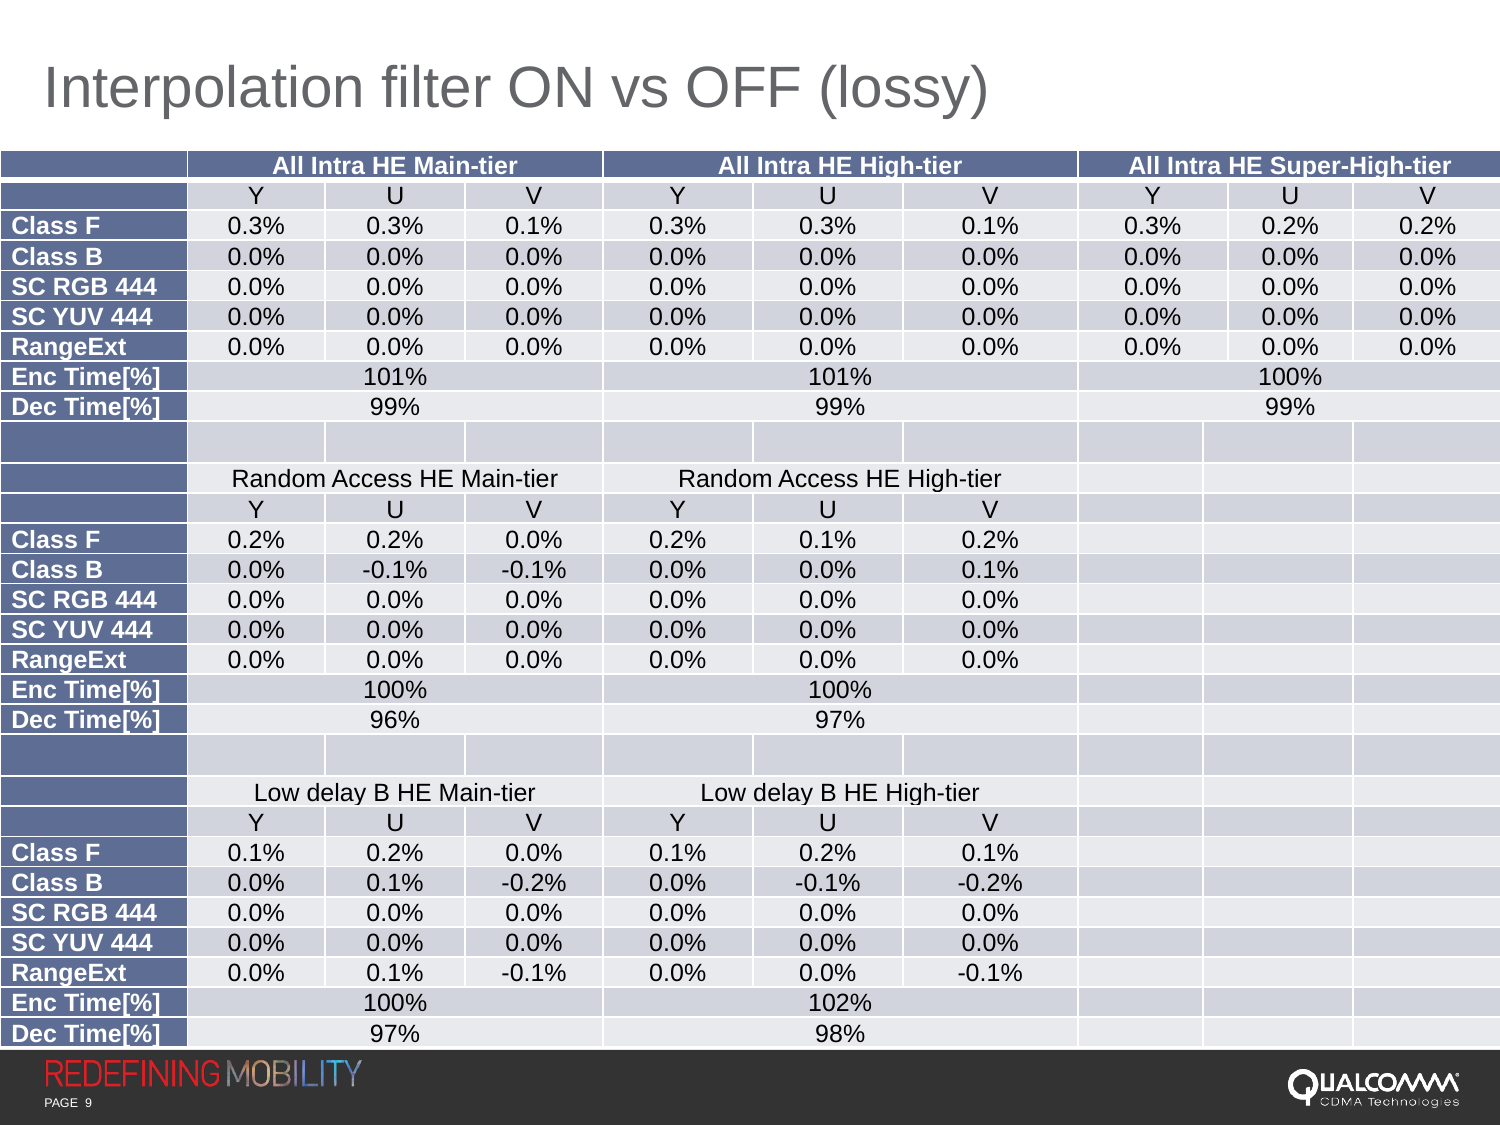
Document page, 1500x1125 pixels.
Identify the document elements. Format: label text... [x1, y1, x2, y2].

table_cell 0.0% [188, 241, 324, 270]
table_cell [1204, 807, 1352, 836]
table_cell 0.0% [604, 301, 752, 330]
table_cell 0.0% [604, 615, 752, 643]
table_cell 0.0% [326, 928, 464, 956]
table_cell 0.0% [188, 645, 324, 673]
table_cell [466, 735, 602, 775]
table_cell 0.0% [604, 584, 752, 613]
table_cell 0.0% [754, 271, 902, 300]
table_cell 0.0% [604, 332, 752, 360]
table_cell 0.0% [188, 958, 324, 986]
table_cell 0.0% [1354, 301, 1500, 330]
table_cell 0.0% [466, 332, 602, 360]
table_cell Y [604, 183, 752, 209]
table_cell U [754, 183, 902, 209]
table_cell [604, 735, 752, 775]
table_cell [1, 183, 187, 209]
table_cell [1204, 777, 1352, 805]
table_cell [1354, 675, 1500, 703]
table_cell 0.0% [604, 958, 752, 986]
table_cell [1, 494, 187, 522]
table_cell 0.0% [1079, 271, 1227, 300]
table_cell -0.2% [466, 867, 602, 896]
table_cell SC YUV 444 [1, 301, 187, 330]
table_cell SC YUV 444 [1, 928, 187, 956]
table_cell 0.3% [326, 211, 464, 239]
table_cell [1354, 494, 1500, 522]
table_cell 0.1% [326, 867, 464, 896]
table_cell 0.2% [604, 524, 752, 553]
table_cell Dec Time[%] [1, 705, 187, 733]
table_cell U [326, 807, 464, 836]
table_cell SC RGB 444 [1, 271, 187, 300]
table_cell Dec Time[%] [1, 392, 187, 420]
table_cell 0.0% [604, 241, 752, 270]
table_cell 0.0% [754, 241, 902, 270]
table_cell 0.1% [904, 554, 1077, 583]
table_cell [1354, 807, 1500, 836]
table_cell 0.1% [188, 837, 324, 866]
picture [1278, 1058, 1478, 1114]
table_cell [1354, 735, 1500, 775]
table_cell 0.0% [188, 271, 324, 300]
table_cell [1079, 928, 1202, 956]
table_cell [1204, 988, 1352, 1016]
table_cell [1354, 777, 1500, 805]
table_cell 99% [604, 392, 1077, 420]
table_cell 0.0% [754, 332, 902, 360]
table_cell 0.0% [754, 615, 902, 643]
table_cell 0.1% [904, 837, 1077, 866]
table_cell 0.0% [904, 301, 1077, 330]
table_cell [1079, 988, 1202, 1016]
table_cell 0.0% [904, 241, 1077, 270]
table_cell 0.0% [754, 958, 902, 986]
table_cell 0.1% [604, 837, 752, 866]
table_cell 0.0% [466, 271, 602, 300]
table_cell [1204, 494, 1352, 522]
table_cell 0.1% [904, 211, 1077, 239]
table_cell [604, 422, 752, 462]
table_cell [1204, 898, 1352, 926]
table_cell 0.0% [188, 928, 324, 956]
table_cell V [466, 807, 602, 836]
table_cell [1079, 524, 1202, 553]
table_cell 0.3% [604, 211, 752, 239]
table_cell 0.0% [326, 332, 464, 360]
table_cell [1354, 705, 1500, 733]
table_cell Low delay B HE High-tier [604, 777, 1077, 805]
table_cell [1354, 464, 1500, 492]
table_cell V [1354, 183, 1500, 209]
table_cell 0.0% [754, 301, 902, 330]
table_cell 0.0% [754, 898, 902, 926]
table_cell [1, 464, 187, 492]
table_cell [1204, 958, 1352, 986]
table_cell 99% [188, 392, 602, 420]
table_cell 0.0% [754, 584, 902, 613]
table_cell [1204, 464, 1352, 492]
table_cell 0.3% [754, 211, 902, 239]
table_cell 0.0% [1079, 332, 1227, 360]
table_cell [1, 422, 187, 462]
table_cell 0.2% [1354, 211, 1500, 239]
table_cell [1204, 735, 1352, 775]
table_cell Class B [1, 867, 187, 896]
table_cell 0.0% [754, 928, 902, 956]
table_cell [754, 422, 902, 462]
table_cell 0.0% [466, 928, 602, 956]
table_cell [1204, 867, 1352, 896]
table_cell SC YUV 444 [1, 615, 187, 643]
table_cell [1079, 422, 1202, 462]
table_cell [1079, 1018, 1202, 1046]
table_cell V [904, 494, 1077, 522]
table_cell [326, 422, 464, 462]
table_cell [1079, 705, 1202, 733]
table_cell [1204, 928, 1352, 956]
table_cell 0.0% [904, 645, 1077, 673]
table_cell [1354, 988, 1500, 1016]
table_cell [1204, 615, 1352, 643]
table_cell [1079, 807, 1202, 836]
table_cell 0.0% [904, 332, 1077, 360]
table_cell [1354, 867, 1500, 896]
table_cell 100% [1079, 362, 1500, 390]
table_cell -0.2% [904, 867, 1077, 896]
table_cell [754, 735, 902, 775]
table_cell [904, 422, 1077, 462]
table_cell 0.0% [1354, 241, 1500, 270]
table_cell 0.0% [326, 241, 464, 270]
table_header All Intra HE Main-tier [188, 151, 602, 177]
table_cell [1354, 554, 1500, 583]
table_cell [1204, 675, 1352, 703]
picture [30, 1048, 372, 1099]
table_cell SC RGB 444 [1, 584, 187, 613]
table_cell 0.0% [1354, 332, 1500, 360]
table_cell [904, 735, 1077, 775]
table_cell 0.0% [604, 271, 752, 300]
table_cell 0.0% [326, 645, 464, 673]
table_cell 0.0% [604, 645, 752, 673]
table_cell [326, 735, 464, 775]
table_cell [1354, 645, 1500, 673]
table_cell Y [188, 183, 324, 209]
table_cell 0.0% [188, 867, 324, 896]
table_cell Y [1079, 183, 1227, 209]
table_cell [1354, 958, 1500, 986]
table_cell 0.0% [1354, 271, 1500, 300]
table_cell 0.1% [326, 958, 464, 986]
table_cell [1354, 584, 1500, 613]
table_cell [1079, 464, 1202, 492]
table_cell [466, 422, 602, 462]
table_cell 97% [188, 1018, 602, 1046]
table_cell 0.0% [1079, 241, 1227, 270]
table_cell [1, 735, 187, 775]
table_cell [1204, 837, 1352, 866]
table_cell U [326, 494, 464, 522]
table_cell 98% [604, 1018, 1077, 1046]
table_cell 0.0% [466, 524, 602, 553]
table_cell 0.0% [326, 584, 464, 613]
table_cell 0.3% [188, 211, 324, 239]
table_cell U [326, 183, 464, 209]
table_cell 96% [188, 705, 602, 733]
table_cell Class F [1, 211, 187, 239]
table_cell [1079, 735, 1202, 775]
table_cell 0.0% [466, 645, 602, 673]
table_cell -0.1% [466, 958, 602, 986]
table_cell Enc Time[%] [1, 675, 187, 703]
table_cell Class F [1, 837, 187, 866]
table_cell RangeExt [1, 645, 187, 673]
table_cell RangeExt [1, 332, 187, 360]
table_header All Intra HE Super-High-tier [1079, 151, 1500, 177]
table_cell RangeExt [1, 958, 187, 986]
table_cell [1, 777, 187, 805]
table_cell [1354, 1018, 1500, 1046]
table_cell [1354, 898, 1500, 926]
table_cell Enc Time[%] [1, 988, 187, 1016]
table_cell 0.2% [326, 837, 464, 866]
table_cell V [466, 183, 602, 209]
table_cell [1079, 494, 1202, 522]
table_cell Y [188, 807, 324, 836]
table_cell U [754, 807, 902, 836]
table_cell 0.2% [1229, 211, 1352, 239]
table_cell 97% [604, 705, 1077, 733]
table_cell 0.0% [1229, 241, 1352, 270]
table_cell 101% [188, 362, 602, 390]
table_cell Enc Time[%] [1, 362, 187, 390]
table_cell 0.2% [188, 524, 324, 553]
table_cell [1079, 777, 1202, 805]
table_cell Class B [1, 554, 187, 583]
table_cell [1079, 584, 1202, 613]
table_cell [1354, 524, 1500, 553]
table_cell [1354, 928, 1500, 956]
table_cell Class F [1, 524, 187, 553]
table_cell Y [604, 807, 752, 836]
table_cell V [904, 183, 1077, 209]
table_cell [1204, 422, 1352, 462]
table_cell 0.0% [466, 584, 602, 613]
table_cell [1079, 867, 1202, 896]
table_cell 100% [188, 675, 602, 703]
table_cell [188, 422, 324, 462]
table_cell V [904, 807, 1077, 836]
table_cell -0.1% [904, 958, 1077, 986]
table_cell 0.0% [604, 554, 752, 583]
table_cell [1204, 1018, 1352, 1046]
table_cell Y [604, 494, 752, 522]
table_cell [188, 735, 324, 775]
table_cell 0.0% [1229, 332, 1352, 360]
table_cell U [1229, 183, 1352, 209]
table_cell 0.0% [326, 615, 464, 643]
table_cell 0.0% [754, 554, 902, 583]
table_cell Low delay B HE Main-tier [188, 777, 602, 805]
table_cell 0.0% [188, 898, 324, 926]
table_cell [1079, 554, 1202, 583]
table_cell 0.0% [188, 332, 324, 360]
table_cell V [466, 494, 602, 522]
table_cell Y [188, 494, 324, 522]
table_cell [1079, 898, 1202, 926]
table_cell Class B [1, 241, 187, 270]
table_cell 0.0% [188, 554, 324, 583]
table_cell 0.0% [1229, 271, 1352, 300]
table_cell 0.0% [326, 271, 464, 300]
table_cell 0.0% [904, 928, 1077, 956]
table_cell 99% [1079, 392, 1500, 420]
table_cell 100% [604, 675, 1077, 703]
table_cell 0.0% [466, 615, 602, 643]
table_cell [1204, 524, 1352, 553]
table_cell 0.0% [188, 301, 324, 330]
table_header All Intra HE High-tier [604, 151, 1077, 177]
table_cell SC RGB 444 [1, 898, 187, 926]
table_cell 0.0% [188, 584, 324, 613]
table_cell [1079, 615, 1202, 643]
table_cell [1204, 705, 1352, 733]
table_cell [1079, 837, 1202, 866]
table_cell U [754, 494, 902, 522]
table_cell 0.0% [904, 615, 1077, 643]
table_cell 101% [604, 362, 1077, 390]
table_cell 0.0% [1229, 301, 1352, 330]
table_cell 0.0% [188, 615, 324, 643]
table_cell [1079, 675, 1202, 703]
table_cell [1, 807, 187, 836]
table_cell Random Access HE High-tier [604, 464, 1077, 492]
table_cell 0.0% [466, 837, 602, 866]
table_cell [1354, 837, 1500, 866]
table_cell 0.3% [1079, 211, 1227, 239]
table_cell [1354, 422, 1500, 462]
table_cell 0.2% [904, 524, 1077, 553]
table_cell 0.0% [326, 301, 464, 330]
table_cell [1204, 645, 1352, 673]
title Interpolation filter ON vs OFF (lossy) [28, 44, 1462, 138]
table_cell 0.0% [904, 271, 1077, 300]
table_cell -0.1% [466, 554, 602, 583]
table_cell 100% [188, 988, 602, 1016]
table_cell [1354, 615, 1500, 643]
table_cell [1204, 554, 1352, 583]
table_cell 0.0% [904, 898, 1077, 926]
table_cell 0.2% [326, 524, 464, 553]
table_cell [1079, 958, 1202, 986]
table_cell [1204, 584, 1352, 613]
table_cell 0.0% [754, 645, 902, 673]
table_cell 0.0% [604, 898, 752, 926]
table_cell 0.1% [466, 211, 602, 239]
table_cell 102% [604, 988, 1077, 1016]
table_cell Random Access HE Main-tier [188, 464, 602, 492]
table_cell 0.0% [904, 584, 1077, 613]
table_cell [1079, 645, 1202, 673]
table_header [1, 151, 187, 177]
table_cell Dec Time[%] [1, 1018, 187, 1046]
table_cell 0.0% [466, 241, 602, 270]
table_cell 0.2% [754, 837, 902, 866]
table_cell 0.0% [1079, 301, 1227, 330]
table_cell -0.1% [326, 554, 464, 583]
table_cell -0.1% [754, 867, 902, 896]
table_cell 0.0% [326, 898, 464, 926]
table_cell 0.0% [466, 898, 602, 926]
table_cell 0.0% [466, 301, 602, 330]
table_cell 0.0% [604, 928, 752, 956]
table_cell 0.0% [604, 867, 752, 896]
table_cell 0.1% [754, 524, 902, 553]
